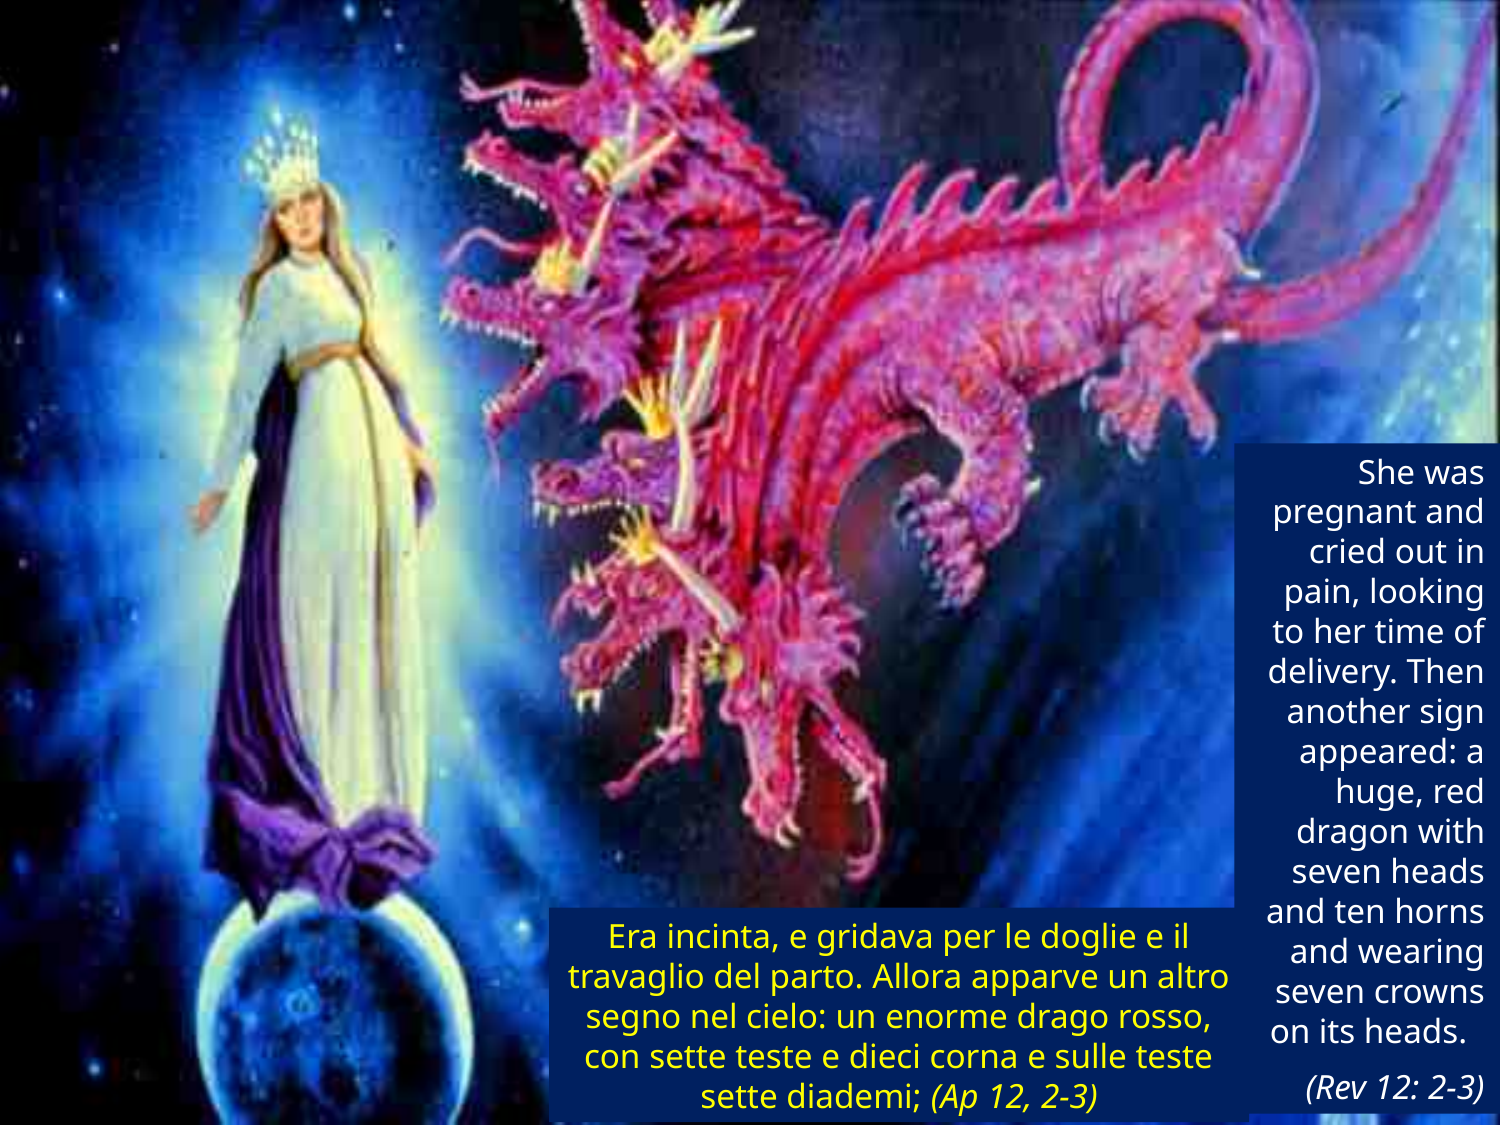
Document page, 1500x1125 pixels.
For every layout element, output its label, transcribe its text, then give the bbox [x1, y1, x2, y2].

text_box She was pregnant and cried out in pain, looking to her time of delivery. Then another sign appeared: a huge, red dragon with seven heads and ten horns and wearing seven crowns on its heads. (Rev 12: 2-3) [1234, 443, 1500, 1114]
text_box Era incinta, e gridava per le doglie e il travaglio del parto. Allora apparve un altro segno nel cielo: un enorme drago rosso, con sette teste e dieci corna e sulle teste sette diademi; (Ap 12, 2-3) [549, 907, 1250, 1123]
picture [0, 0, 1500, 1125]
